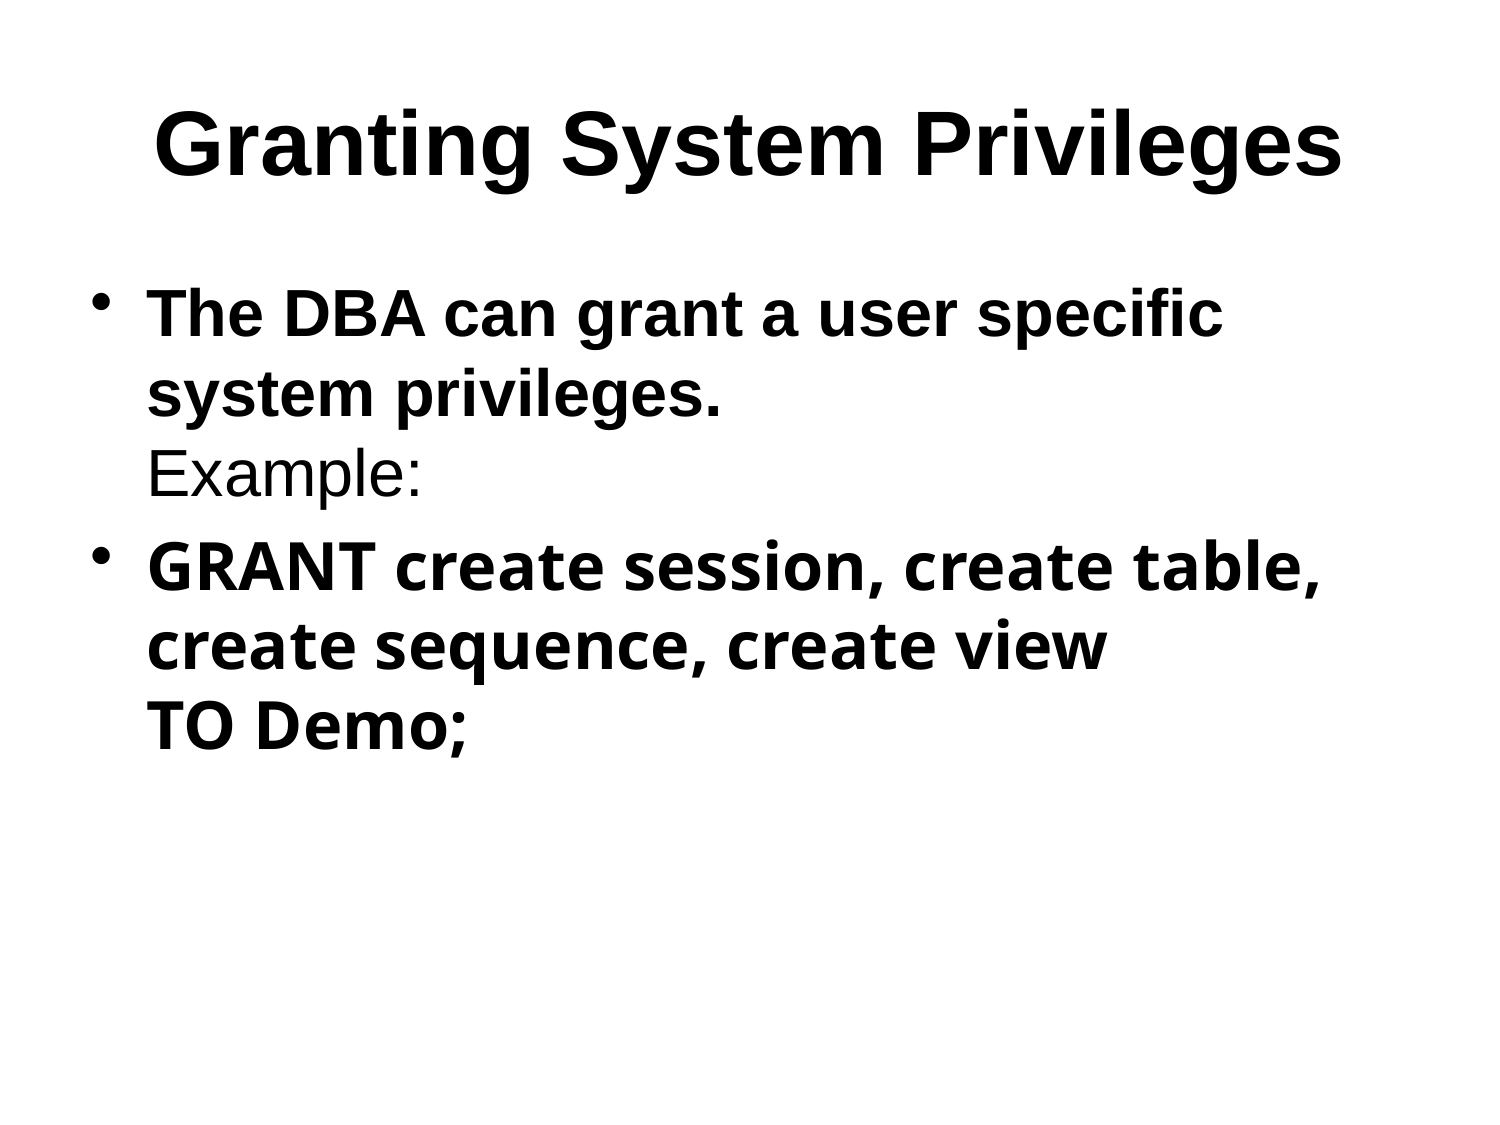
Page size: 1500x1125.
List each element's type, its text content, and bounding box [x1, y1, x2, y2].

list The DBA can grant a user specific system privileges. Example: GRANT create session, create table, create sequence, create view TO Demo; [74, 262, 1426, 1006]
title Granting System Privileges [74, 44, 1426, 233]
